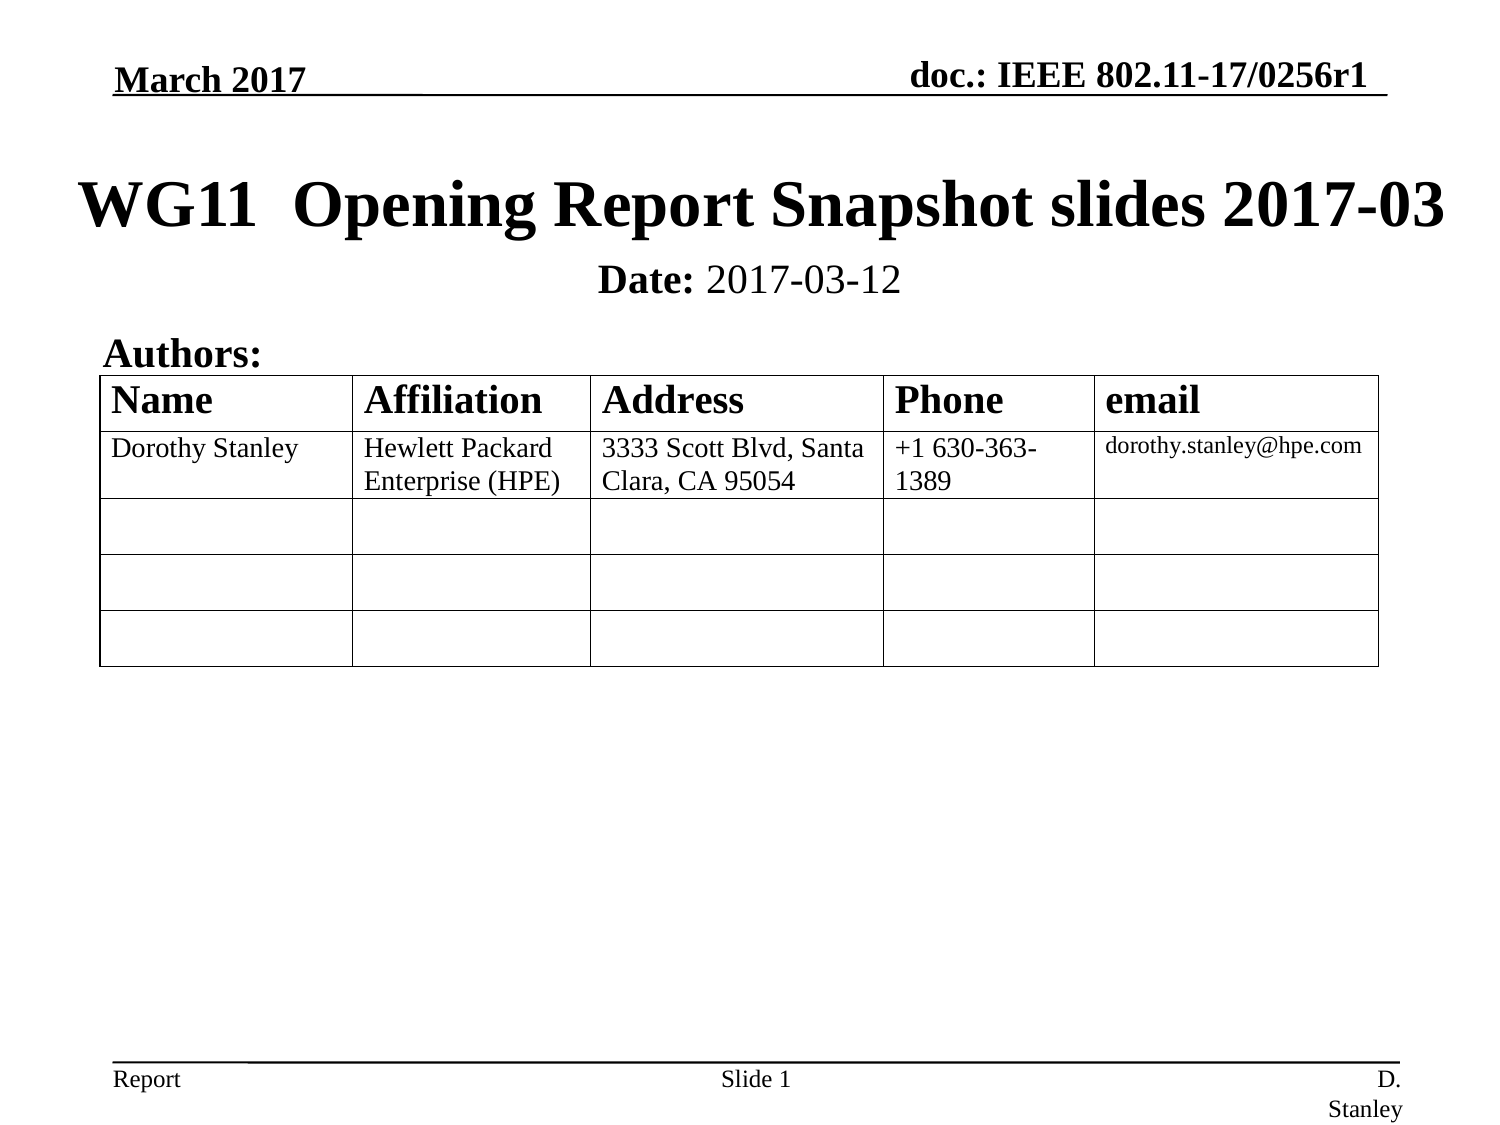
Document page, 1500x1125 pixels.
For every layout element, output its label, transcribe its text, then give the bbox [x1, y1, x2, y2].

footer D. Stanley, HP Enterprise [1325, 1062, 1402, 1093]
list Date: 2017-03-12 [112, 249, 1388, 313]
text_box Authors: [87, 318, 325, 373]
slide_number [114, 54, 335, 100]
slide_number Slide 1 [712, 1062, 800, 1093]
title WG11 Opening Report Snapshot slides 2017-03 [24, 112, 1500, 288]
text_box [84, 374, 1409, 782]
